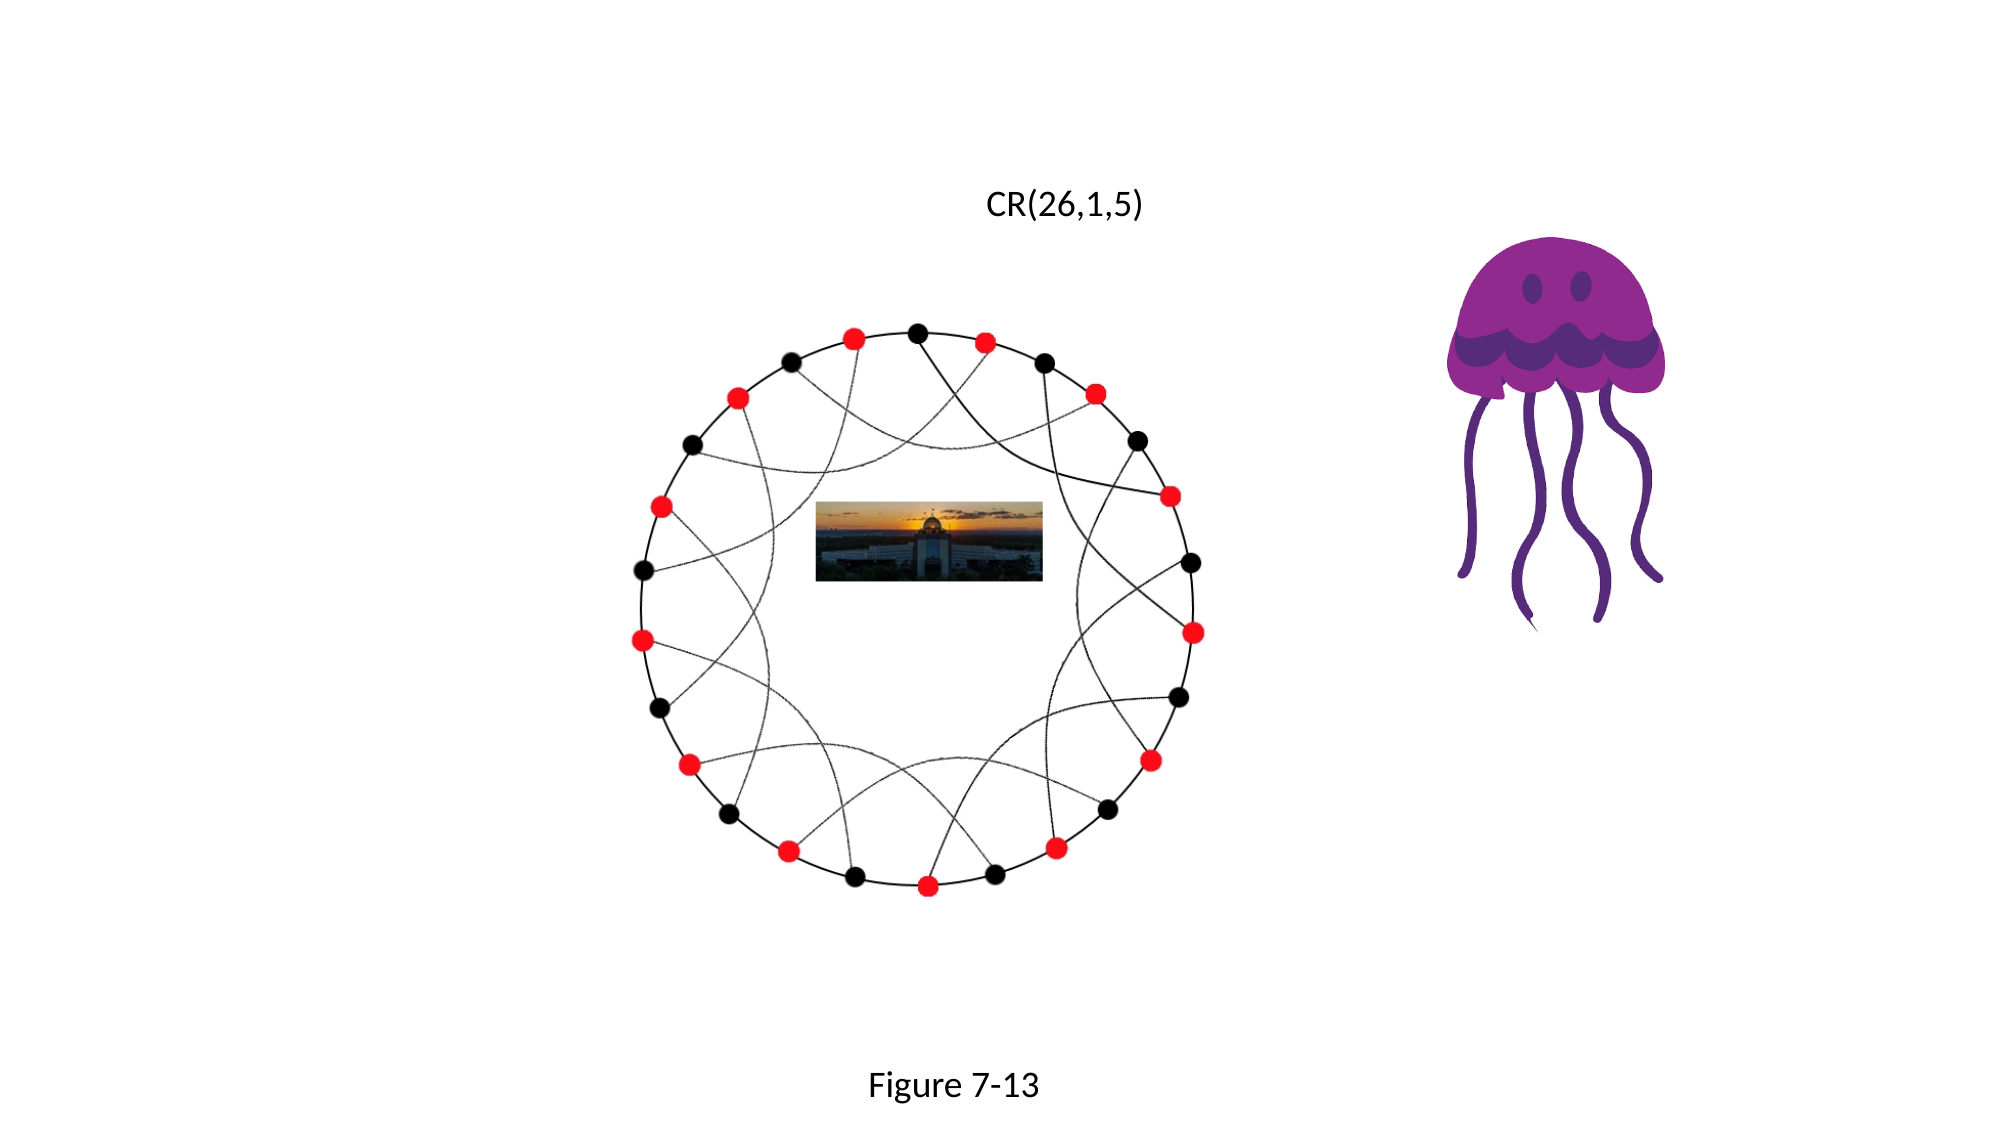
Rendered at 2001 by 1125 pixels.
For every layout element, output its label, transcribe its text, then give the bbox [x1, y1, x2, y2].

text_box Figure 7-13 [853, 1052, 1055, 1113]
text_box CR(26,1,5) [971, 171, 1344, 232]
picture [508, 299, 1327, 913]
picture [1447, 237, 1665, 633]
